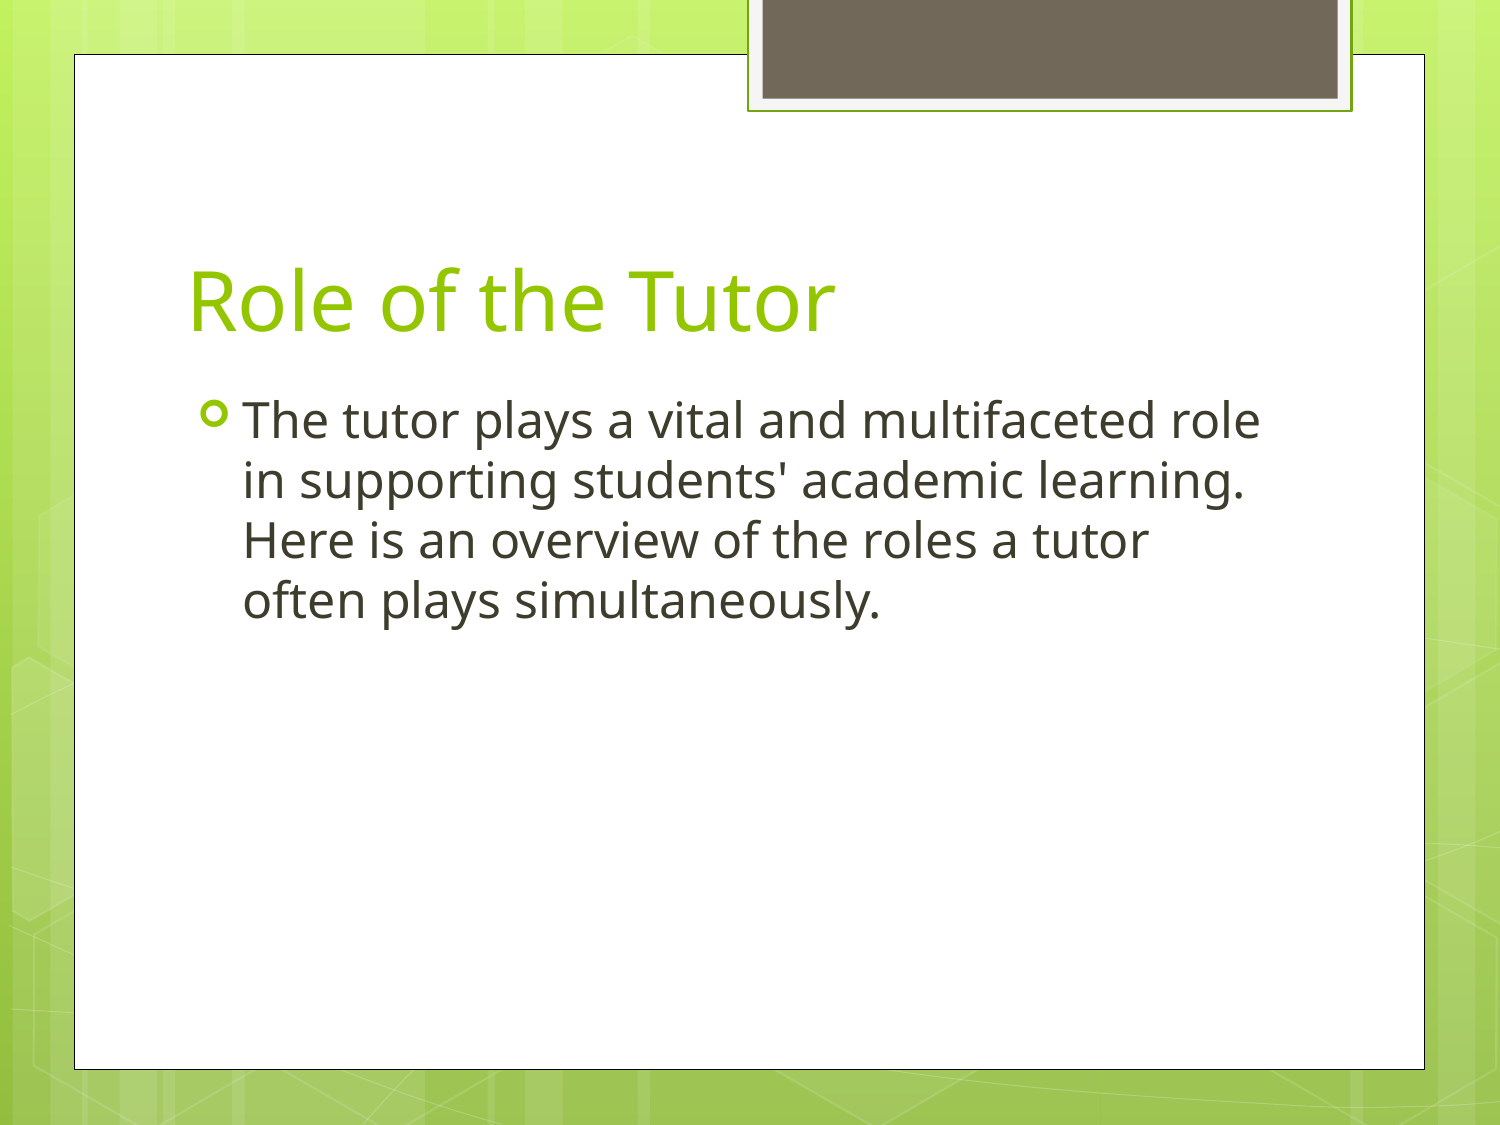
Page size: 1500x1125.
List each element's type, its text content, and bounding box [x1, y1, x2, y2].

list The tutor plays a vital and multifaceted role in supporting students' academic learning. Here is an overview of the roles a tutor often plays simultaneously. [171, 381, 1283, 957]
title Role of the Tutor [171, 168, 1324, 357]
